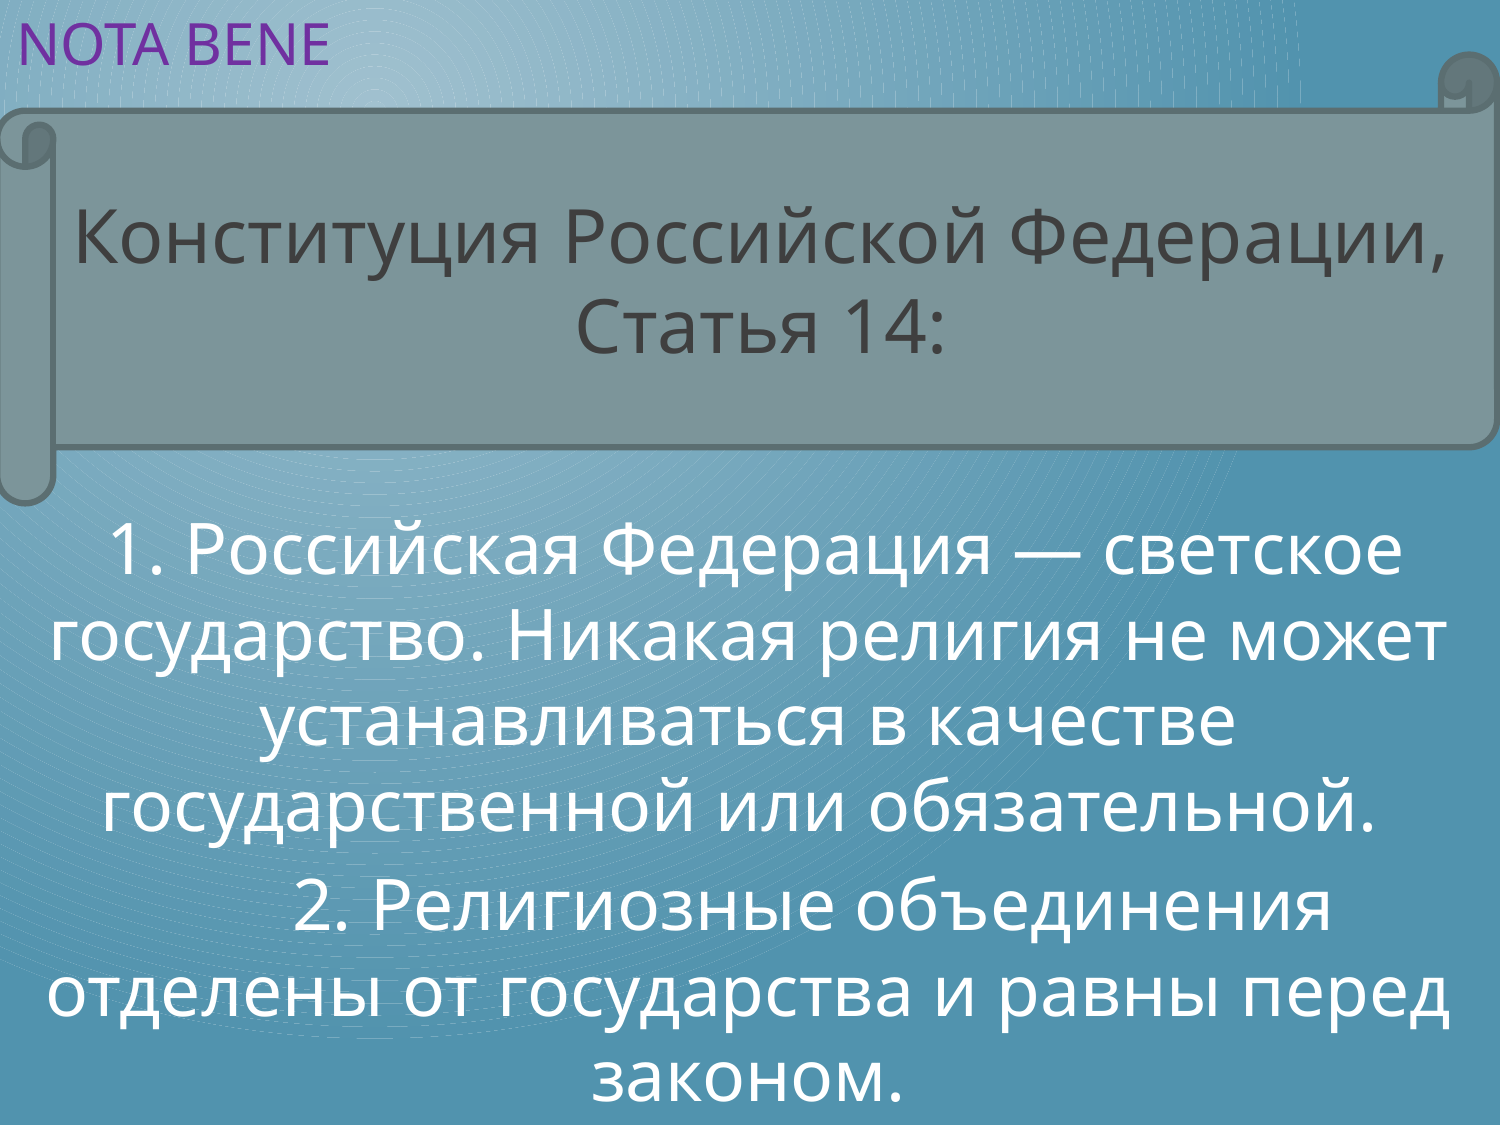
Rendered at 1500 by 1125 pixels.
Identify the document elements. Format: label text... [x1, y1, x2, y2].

title NOTA BENE [0, 0, 349, 90]
text_box 1. Российская Федерация — светское государство. Никакая религия не может устанавливаться в качестве государственной или обязательной. 2. Религиозные объединения отделены от государства и равны перед законом. [0, 494, 1500, 1125]
text_box Конституция Российской Федерации, Статья 14: [0, 51, 1500, 494]
